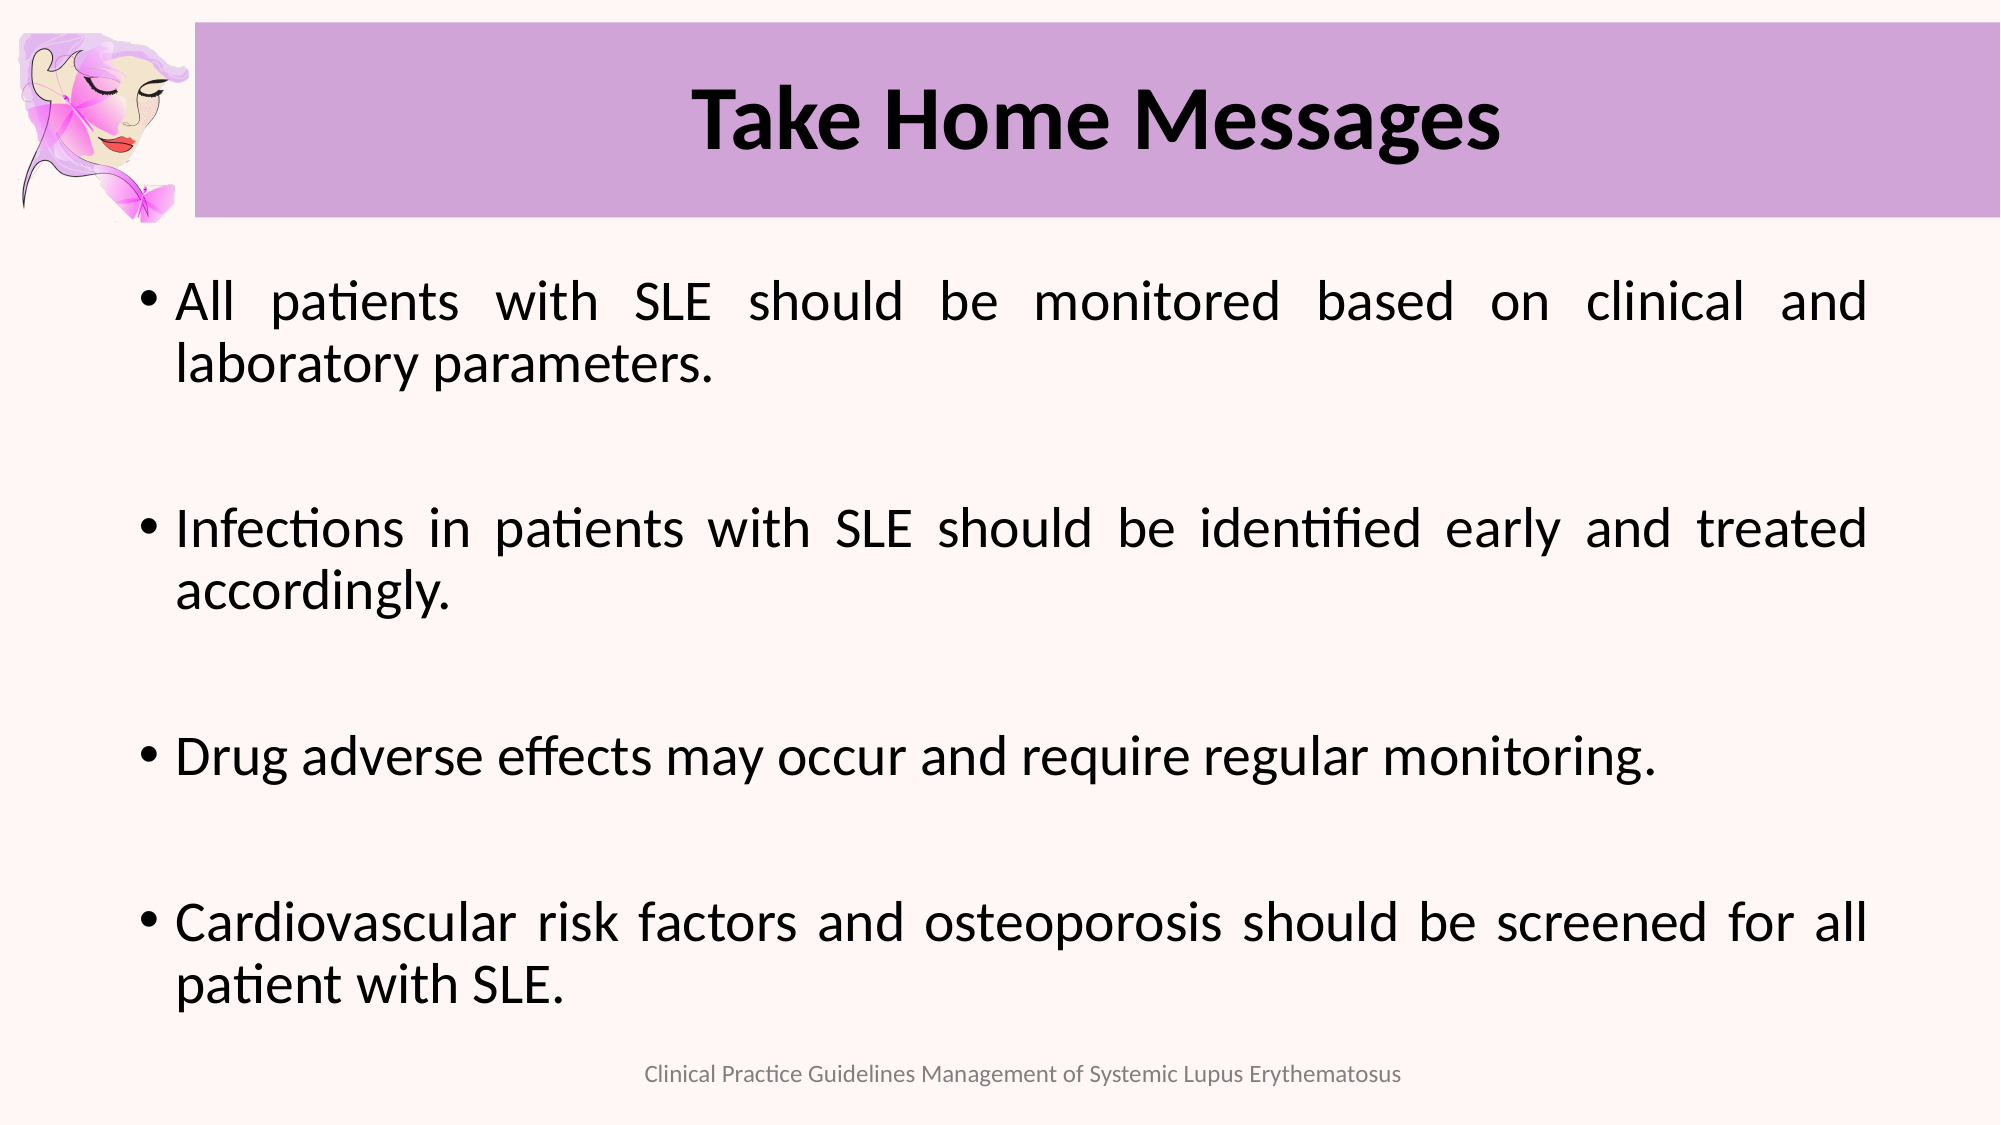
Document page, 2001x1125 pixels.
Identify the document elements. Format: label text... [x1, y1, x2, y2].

list All patients with SLE should be monitored based on clinical and laboratory parameters. Infections in patients with SLE should be identified early and treated accordingly. Drug adverse effects may occur and require regular monitoring. Cardiovascular risk factors and osteoporosis should be screened for all patient with SLE. [123, 262, 1887, 1029]
title Take Home Messages [195, 22, 2000, 218]
picture [0, 10, 210, 248]
